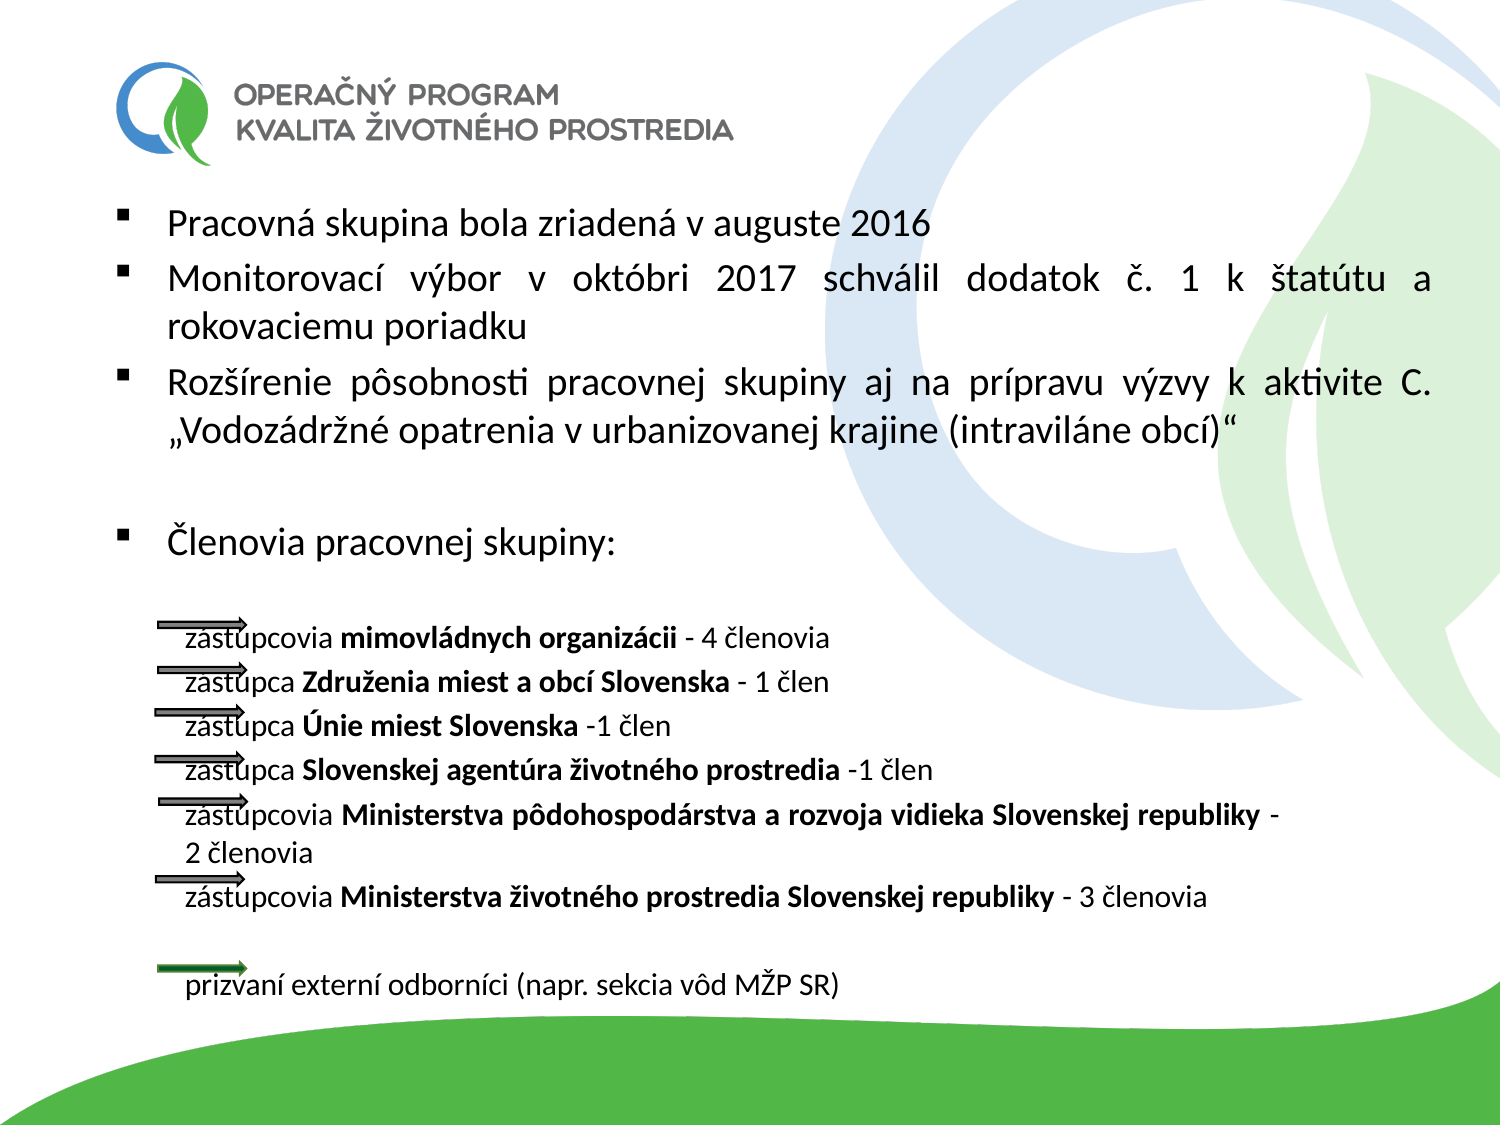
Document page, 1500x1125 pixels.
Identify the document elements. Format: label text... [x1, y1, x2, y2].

text_box [154, 750, 245, 768]
text_box [157, 616, 248, 634]
text_box Pracovná skupina bola zriadená v auguste 2016 Monitorovací výbor v októbri 2017 schválil dodatok č. 1 k štatútu a rokovaciemu poriadku Rozšírenie pôsobnosti pracovnej skupiny aj na prípravu výzvy k aktivite C. „Vodozádržné opatrenia v urbanizovanej krajine (intraviláne obcí)“ Členovia pracovnej skupiny: zástupcovia mimovládnych organizácii - 4 členovia zástupca Združenia miest a obcí Slovenska - 1 člen zástupca Únie miest Slovenska -1 člen zástupca Slovenskej agentúra životného prostredia -1 člen zástupcovia Ministerstva pôdohospodárstva a rozvoja vidieka Slovenskej republiky - 2 členovia zástupcovia Ministerstva životného prostredia Slovenskej republiky - 3 členovia prizvaní externí odborníci (napr. sekcia vôd MŽP SR) [99, 188, 1450, 1011]
text_box [154, 870, 246, 888]
text_box [158, 792, 249, 811]
picture [0, 0, 1500, 1125]
text_box [154, 703, 245, 722]
text_box [157, 959, 248, 978]
text_box [157, 661, 248, 679]
